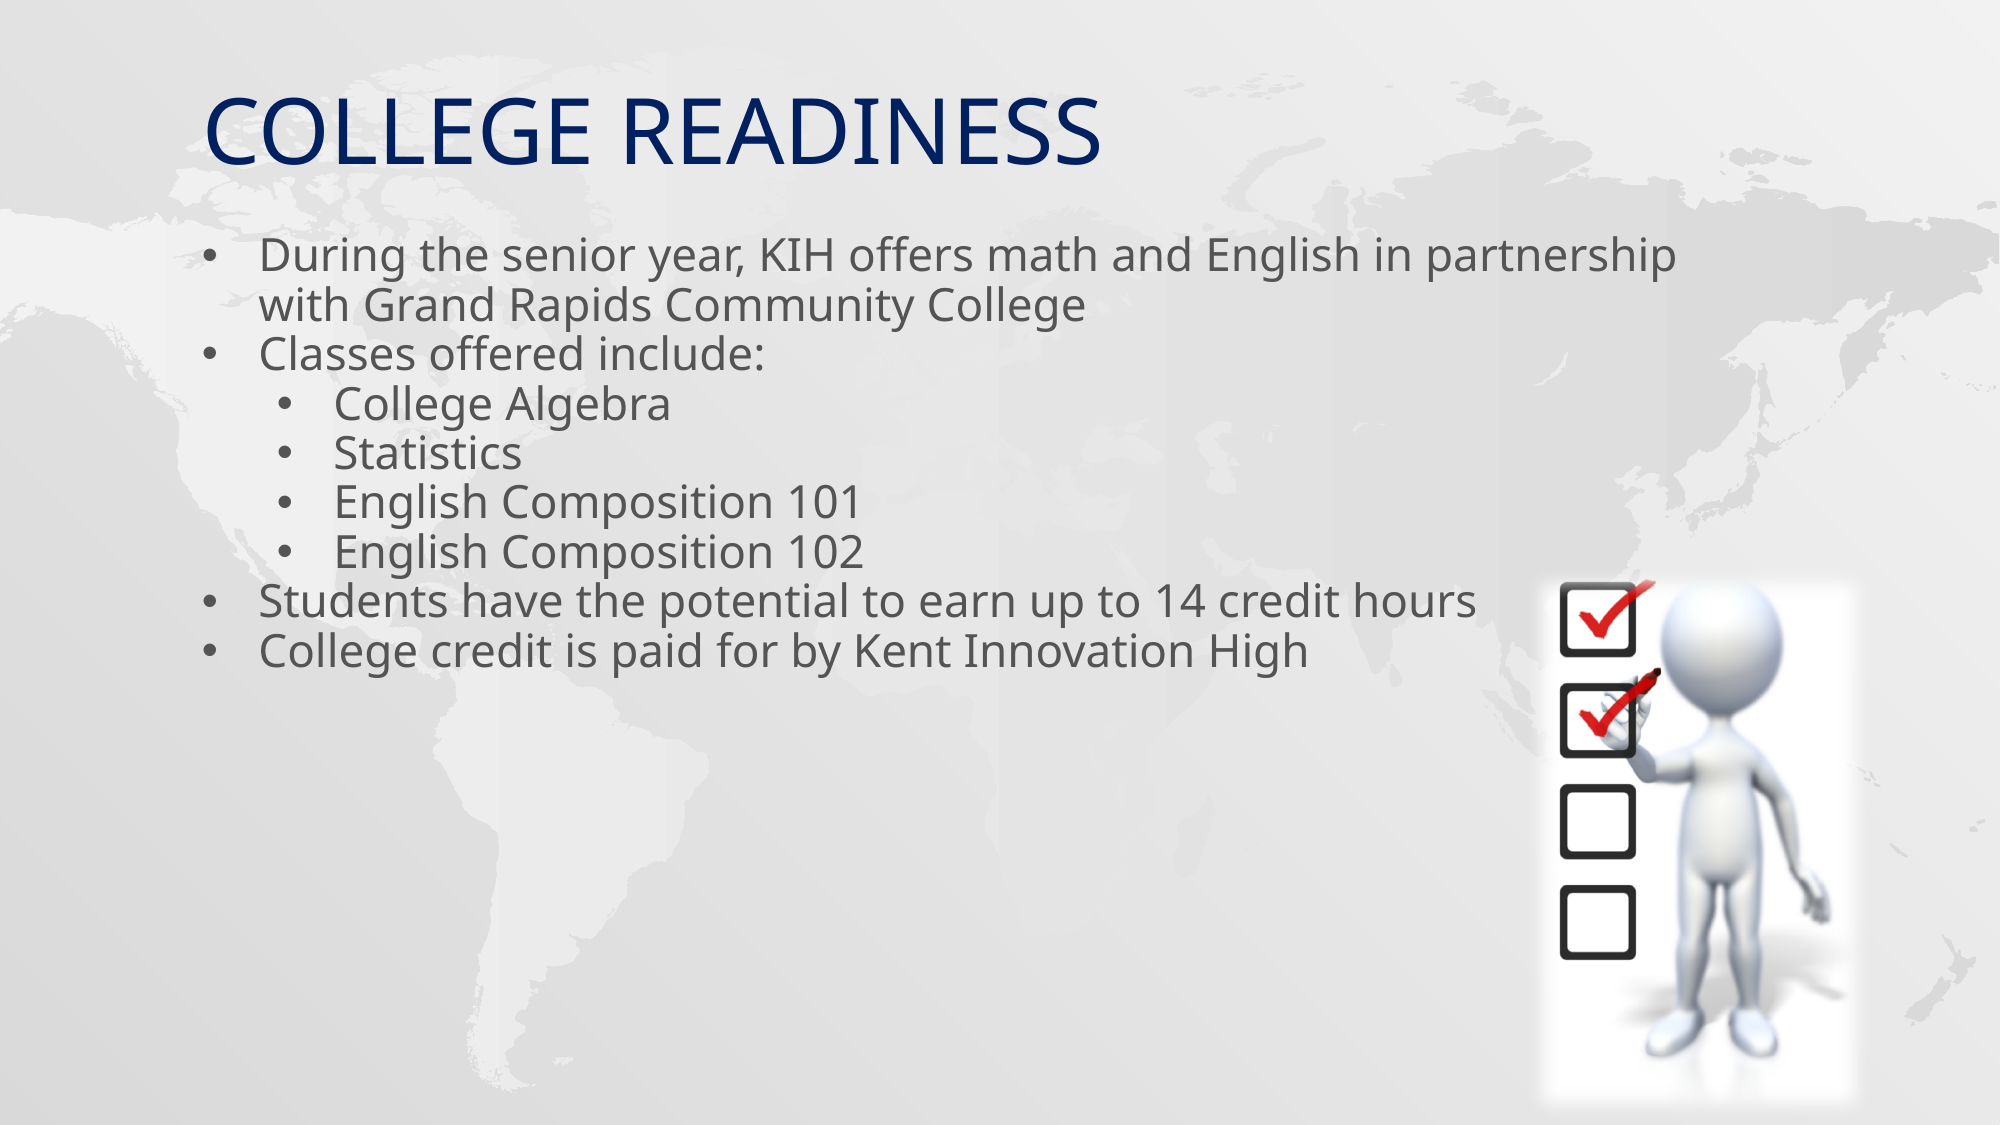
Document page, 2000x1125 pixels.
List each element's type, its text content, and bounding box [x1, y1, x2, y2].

text_box College readiness [187, 0, 1788, 193]
picture [1524, 565, 1873, 1121]
text_box During the senior year, KIH offers math and English in partnership with Grand Rapids Community College Classes offered include: College Algebra Statistics English Composition 101 English Composition 102 Students have the potential to earn up to 14 credit hours College credit is paid for by Kent Innovation High [187, 224, 1763, 784]
